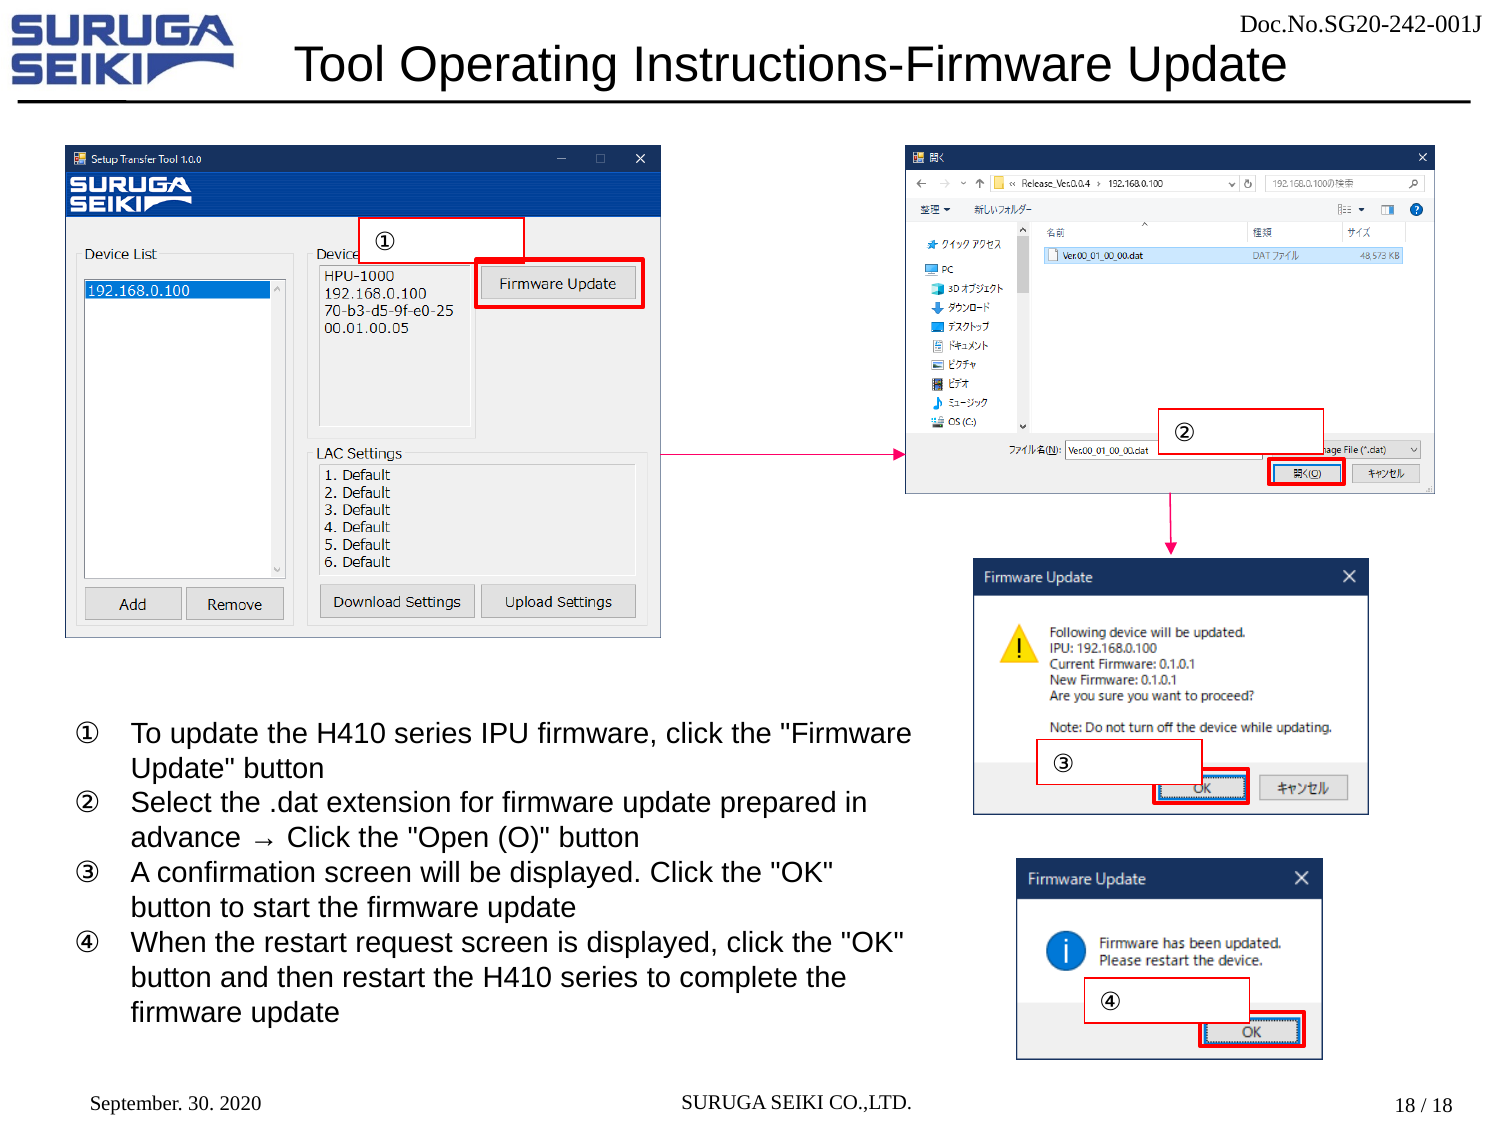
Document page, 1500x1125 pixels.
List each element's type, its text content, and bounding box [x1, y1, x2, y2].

picture [1, 2, 243, 96]
title Tool Operating Instructions-Firmware Update [81, 29, 1500, 94]
picture [1015, 858, 1324, 1061]
picture [904, 145, 1435, 494]
picture [973, 558, 1369, 815]
picture [65, 145, 661, 639]
text_box To update the H410 series IPU firmware, click the "Firmware Update" button Select the .dat extension for firmware update prepared in advance → Click the "Open (O)" button A confirmation screen will be displayed. Click the "OK" button to start the firmware update When the restart request screen is displayed, click the "OK" button and then restart the H410 series to complete the firmware update [59, 706, 930, 1036]
